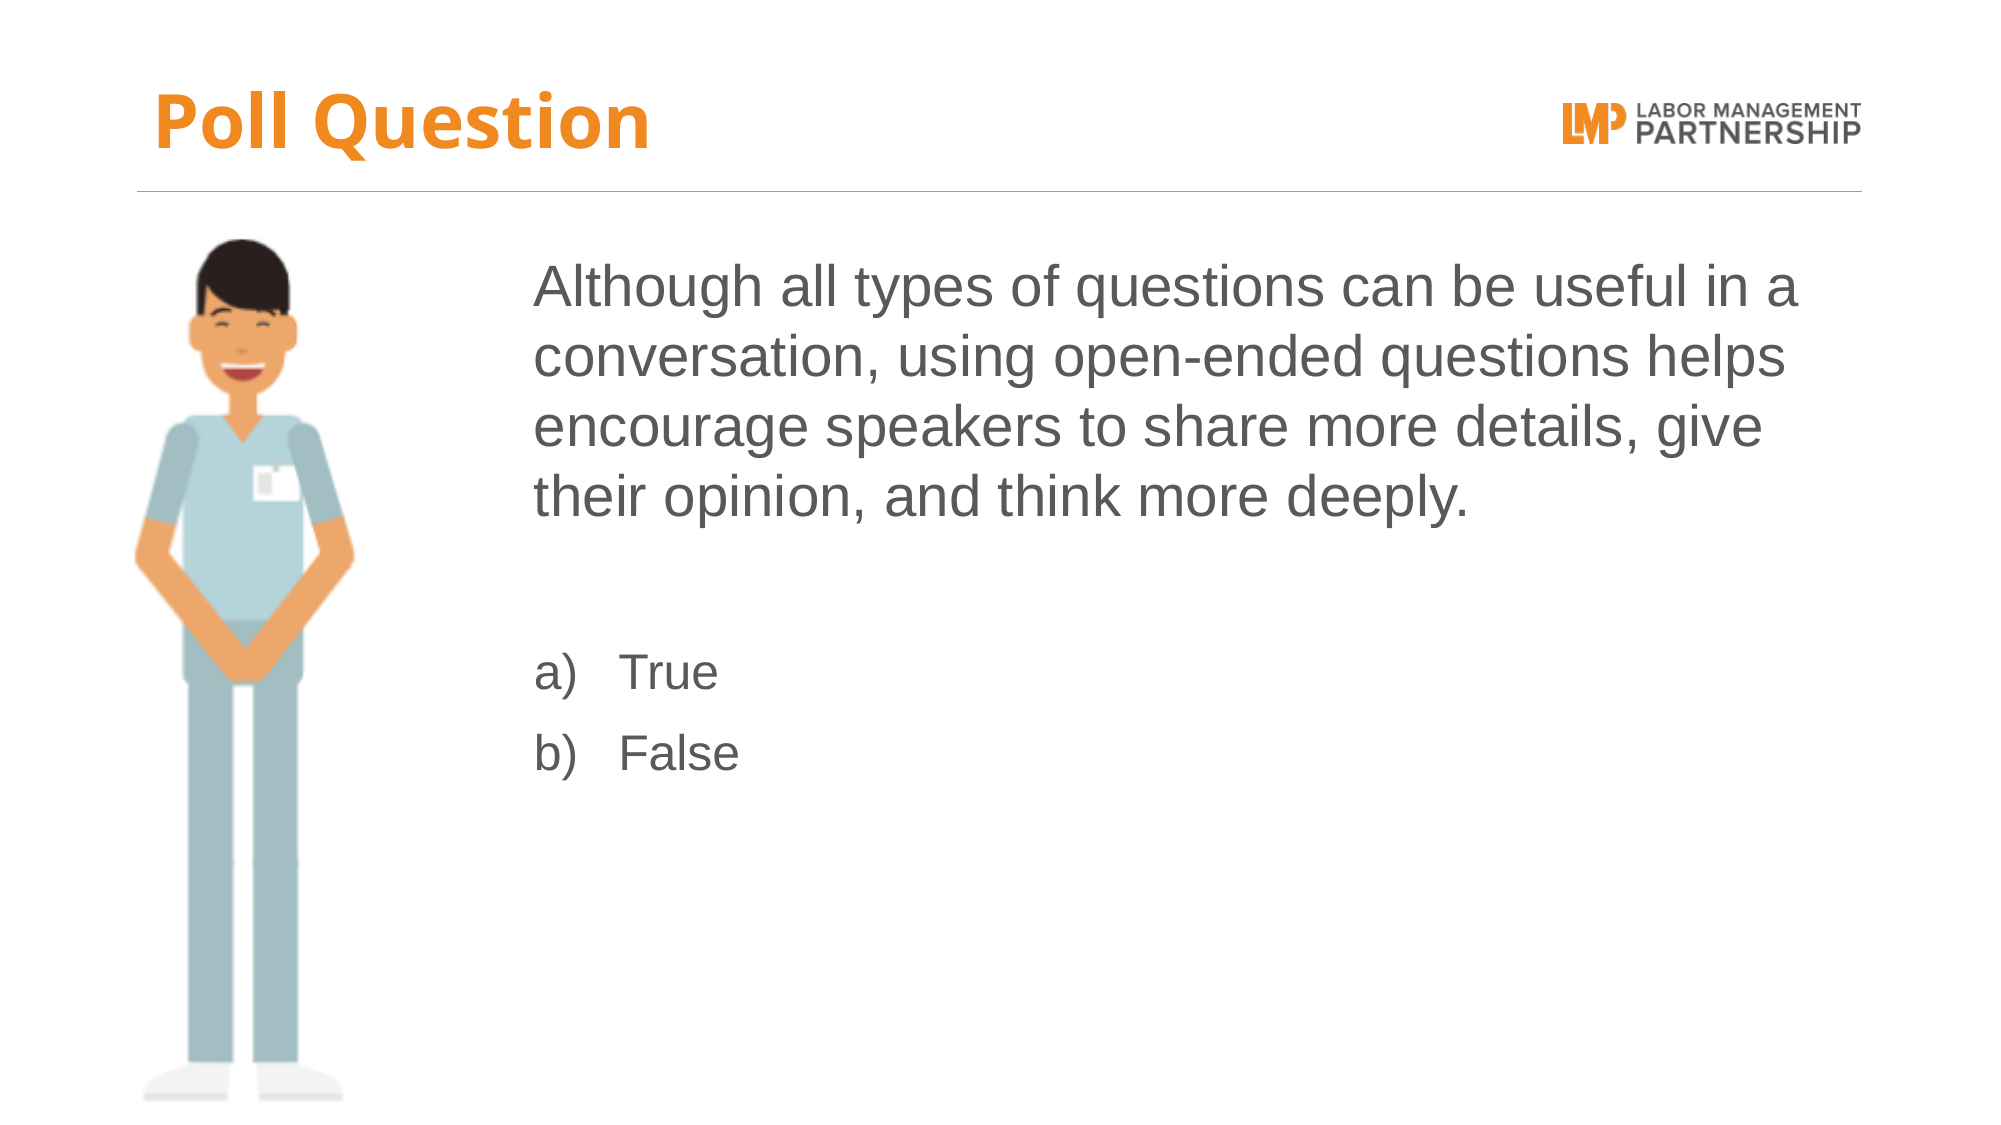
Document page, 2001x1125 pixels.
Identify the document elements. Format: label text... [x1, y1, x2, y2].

picture [108, 198, 377, 1125]
list Although all types of questions can be useful in a conversation, using open-ended questions helps encourage speakers to share more details, give their opinion, and think more deeply. True False [519, 240, 1910, 1014]
title Poll Question [137, 59, 1529, 188]
picture [1562, 103, 1863, 144]
